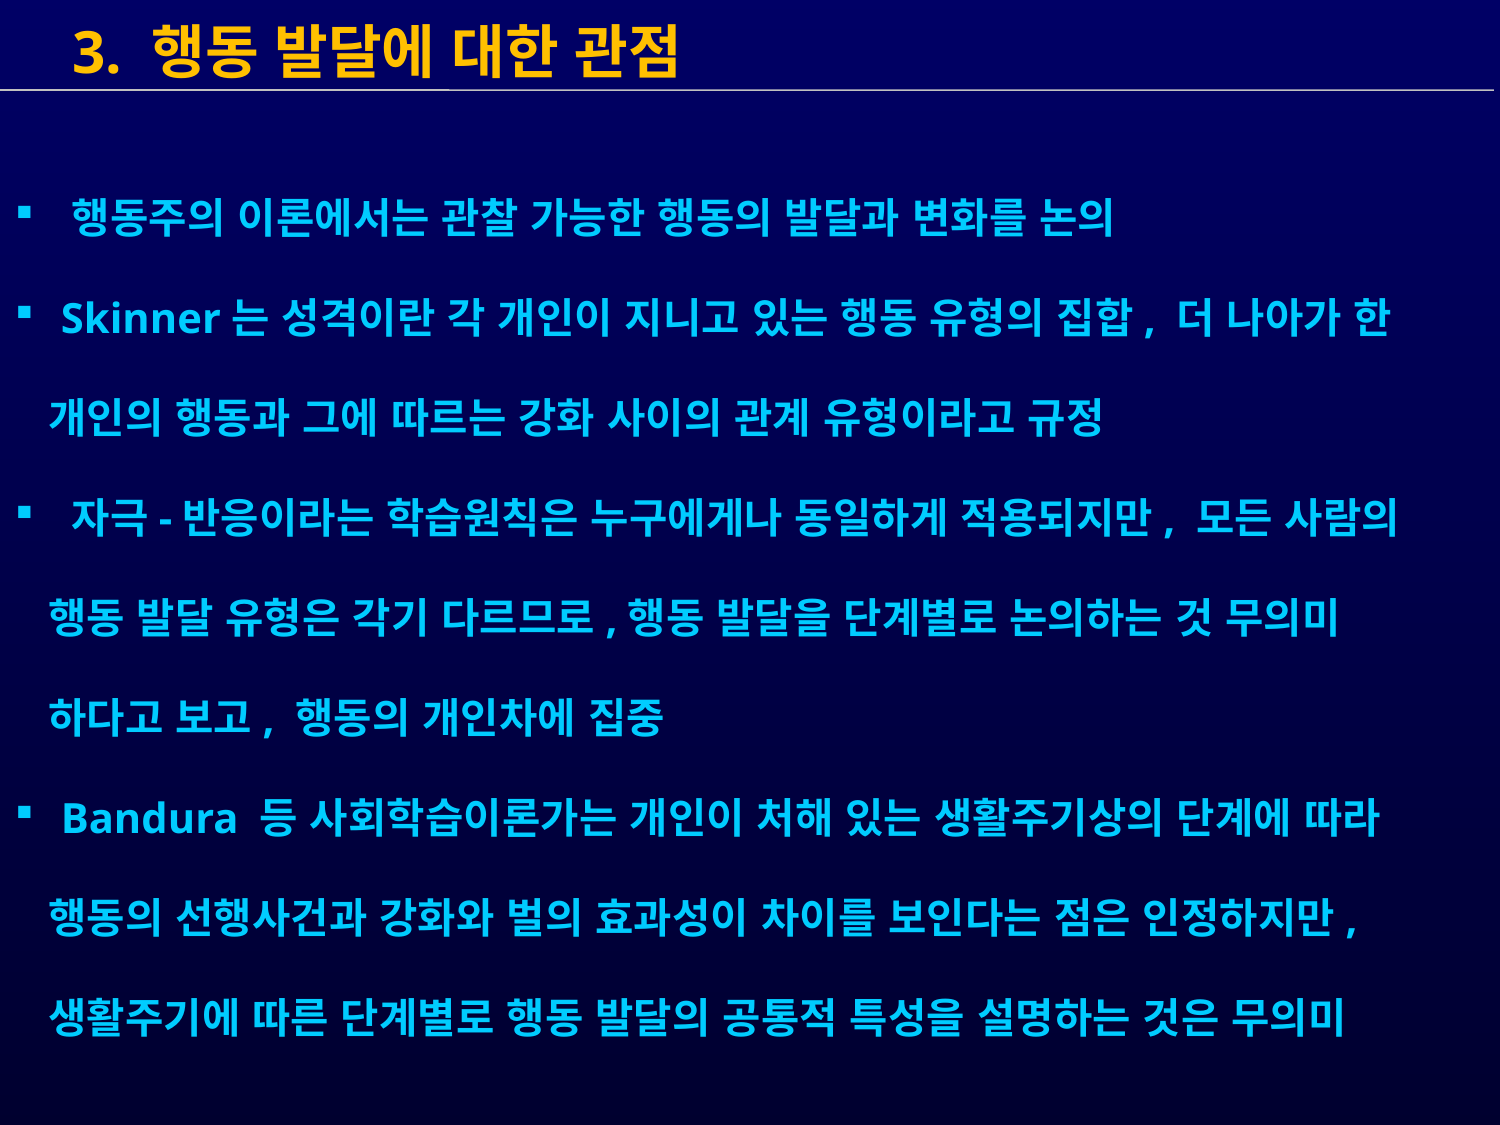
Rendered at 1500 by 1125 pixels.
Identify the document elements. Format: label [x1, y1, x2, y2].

text_box [0, 6, 1500, 1059]
